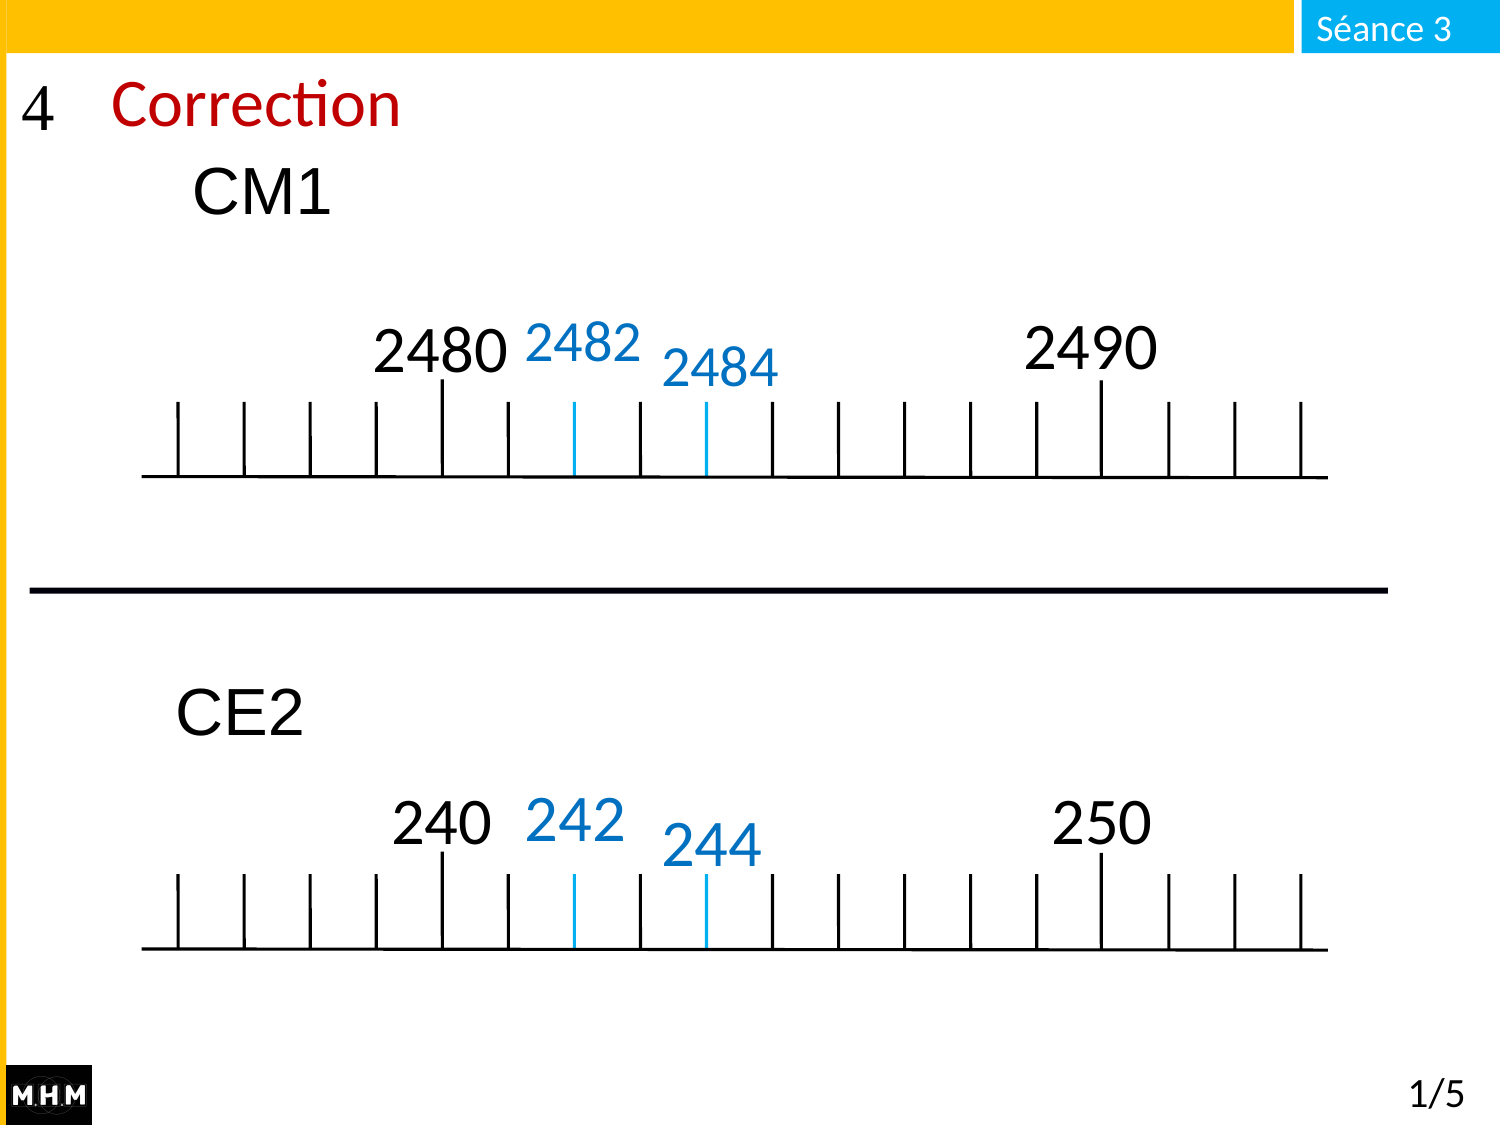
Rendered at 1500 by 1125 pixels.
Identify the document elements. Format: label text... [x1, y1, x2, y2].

text_box 2480 [358, 297, 533, 377]
title Correction [96, 60, 1391, 150]
text_box CE2 [160, 661, 1194, 768]
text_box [141, 770, 1328, 951]
picture [6, 1065, 92, 1125]
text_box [141, 378, 1328, 478]
text_box CM1 [177, 140, 1211, 296]
list 1/5 [1373, 1064, 1500, 1125]
text_box 2484 [646, 320, 797, 377]
text_box 2490 [1008, 295, 1195, 377]
text_box 2482 [509, 295, 671, 377]
